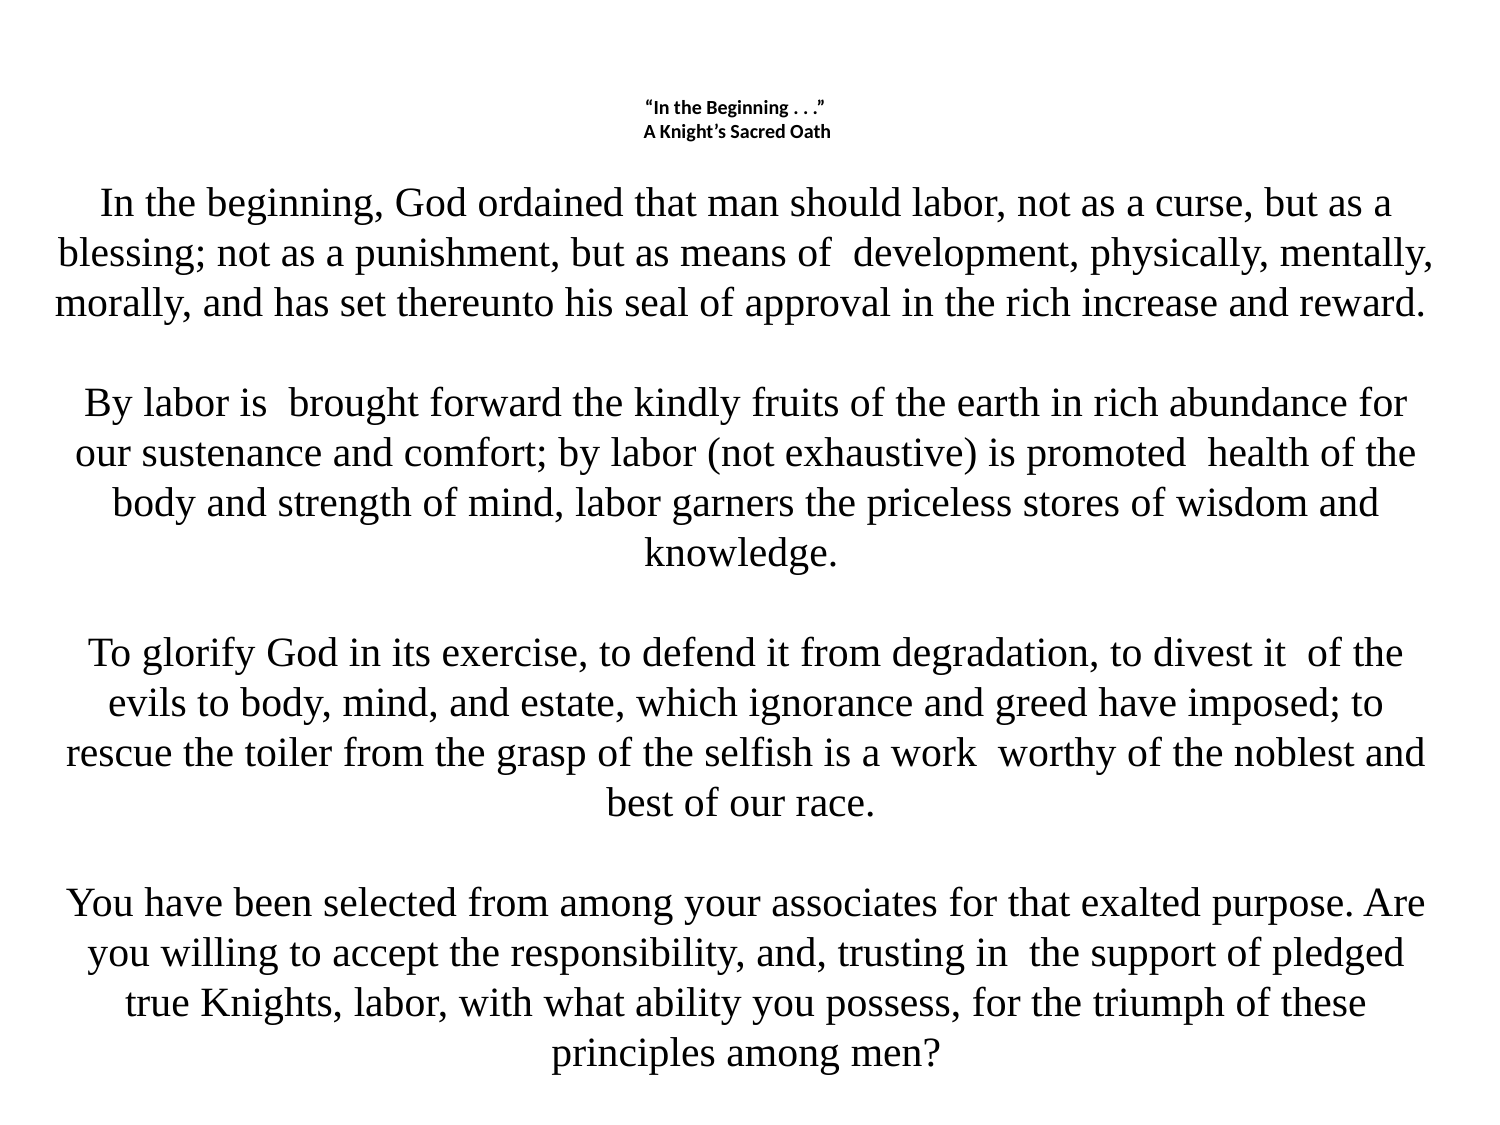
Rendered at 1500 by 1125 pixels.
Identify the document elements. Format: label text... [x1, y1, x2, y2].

text_box In the beginning, God ordained that man should labor, not as a curse, but as a blessing; not as a punishment, but as means of development, physically, mentally, morally, and has set thereunto his seal of approval in the rich increase and reward. By labor is brought forward the kindly fruits of the earth in rich abundance for our sustenance and comfort; by labor (not exhaustive) is promoted health of the body and strength of mind, labor garners the priceless stores of wisdom and knowledge. To glorify God in its exercise, to defend it from degradation, to divest it of the evils to body, mind, and estate, which ignorance and greed have imposed; to rescue the toiler from the grasp of the selfish is a work worthy of the noblest and best of our race. You have been selected from among your associates for that exalted purpose. Are you willing to accept the responsibility, and, trusting in the support of pledged true Knights, labor, with what ability you possess, for the triumph of these principles among men? [37, 116, 1456, 1083]
text_box “In the Beginning . . .” A Knight’s Sacred Oath [62, 75, 1413, 116]
